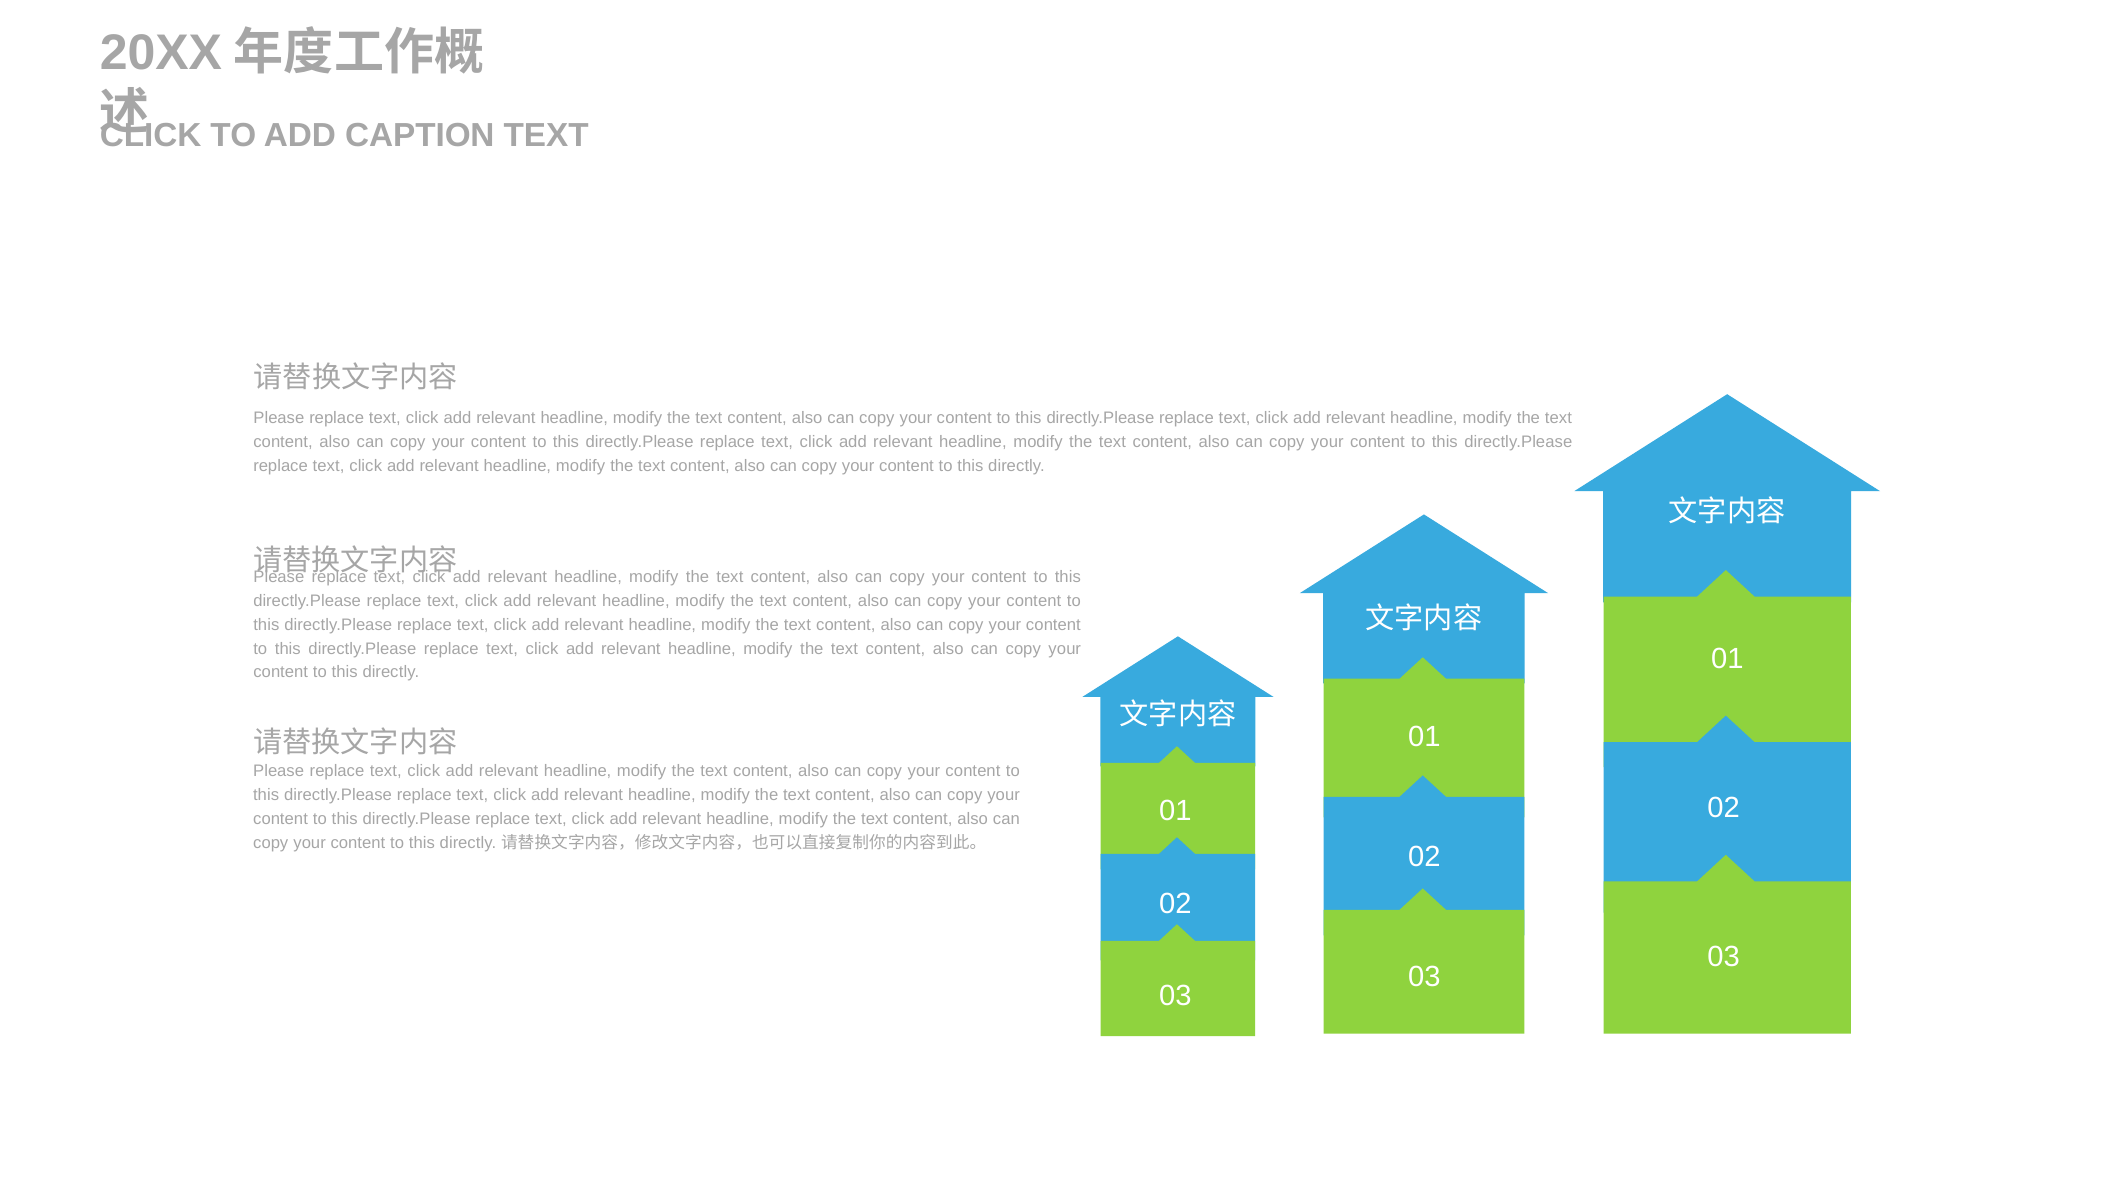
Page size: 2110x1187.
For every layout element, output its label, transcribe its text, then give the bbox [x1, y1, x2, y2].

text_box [253, 535, 1083, 683]
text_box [1574, 394, 1880, 1034]
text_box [253, 717, 1022, 852]
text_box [253, 353, 1575, 476]
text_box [1082, 636, 1274, 1036]
text_box CLICK TO ADD CAPTION TEXT [99, 113, 629, 154]
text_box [1299, 514, 1549, 1034]
text_box 20XX年度工作概述 [99, 19, 534, 113]
